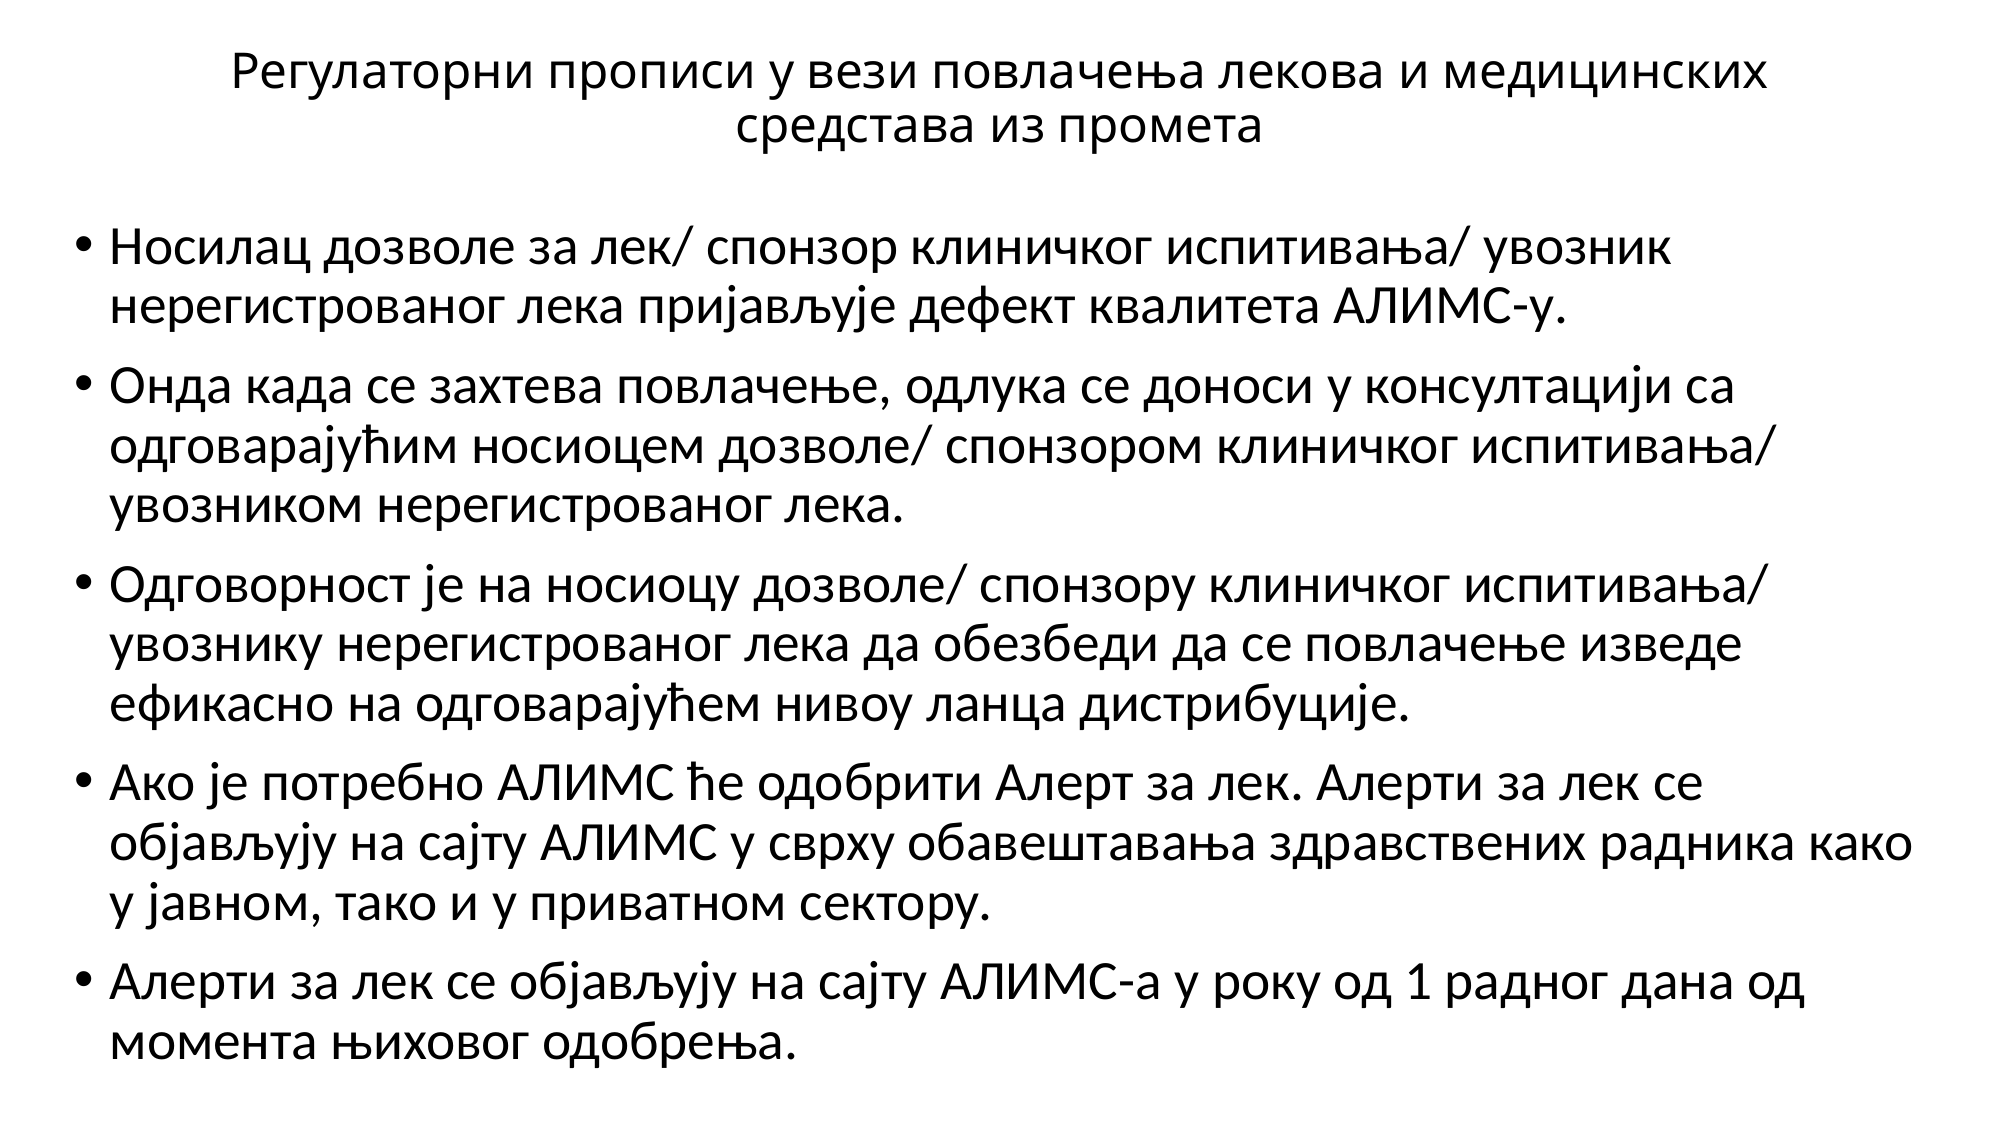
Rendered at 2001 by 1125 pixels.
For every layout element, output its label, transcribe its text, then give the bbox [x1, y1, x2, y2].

title Регулаторни прописи у вези повлачења лекова и медицинских средстава из промета [137, 38, 1863, 161]
list Носилац дозволе за лек/ спонзор клиничког испитивања/ увозник нерегистрованог лека пријављује дефект квалитета АЛИМС-у. Онда када се захтева повлачење, одлука се доноси у консултацији са одговарајућим носиоцем дозволе/ спонзором клиничког испитивања/ увозником нерегистрованог лека. Одговорност је на носиоцу дозволе/ спонзору клиничког испитивања/ увознику нерегистрованог лека да обезбеди да се повлачење изведе ефикасно на одговарајућем нивоу ланца дистрибуције. Ако је потребно АЛИМС ће одобрити Алерт за лек. Алерти за лек се објављују на сајту АЛИМС у сврху обавештавања здравствених радника како у јавном, тако и у приватном сектору. Алерти за лек се објављују на сајту АЛИМС-a у року од 1 радног дана од момента њиховог одобрења. [59, 209, 1950, 1080]
